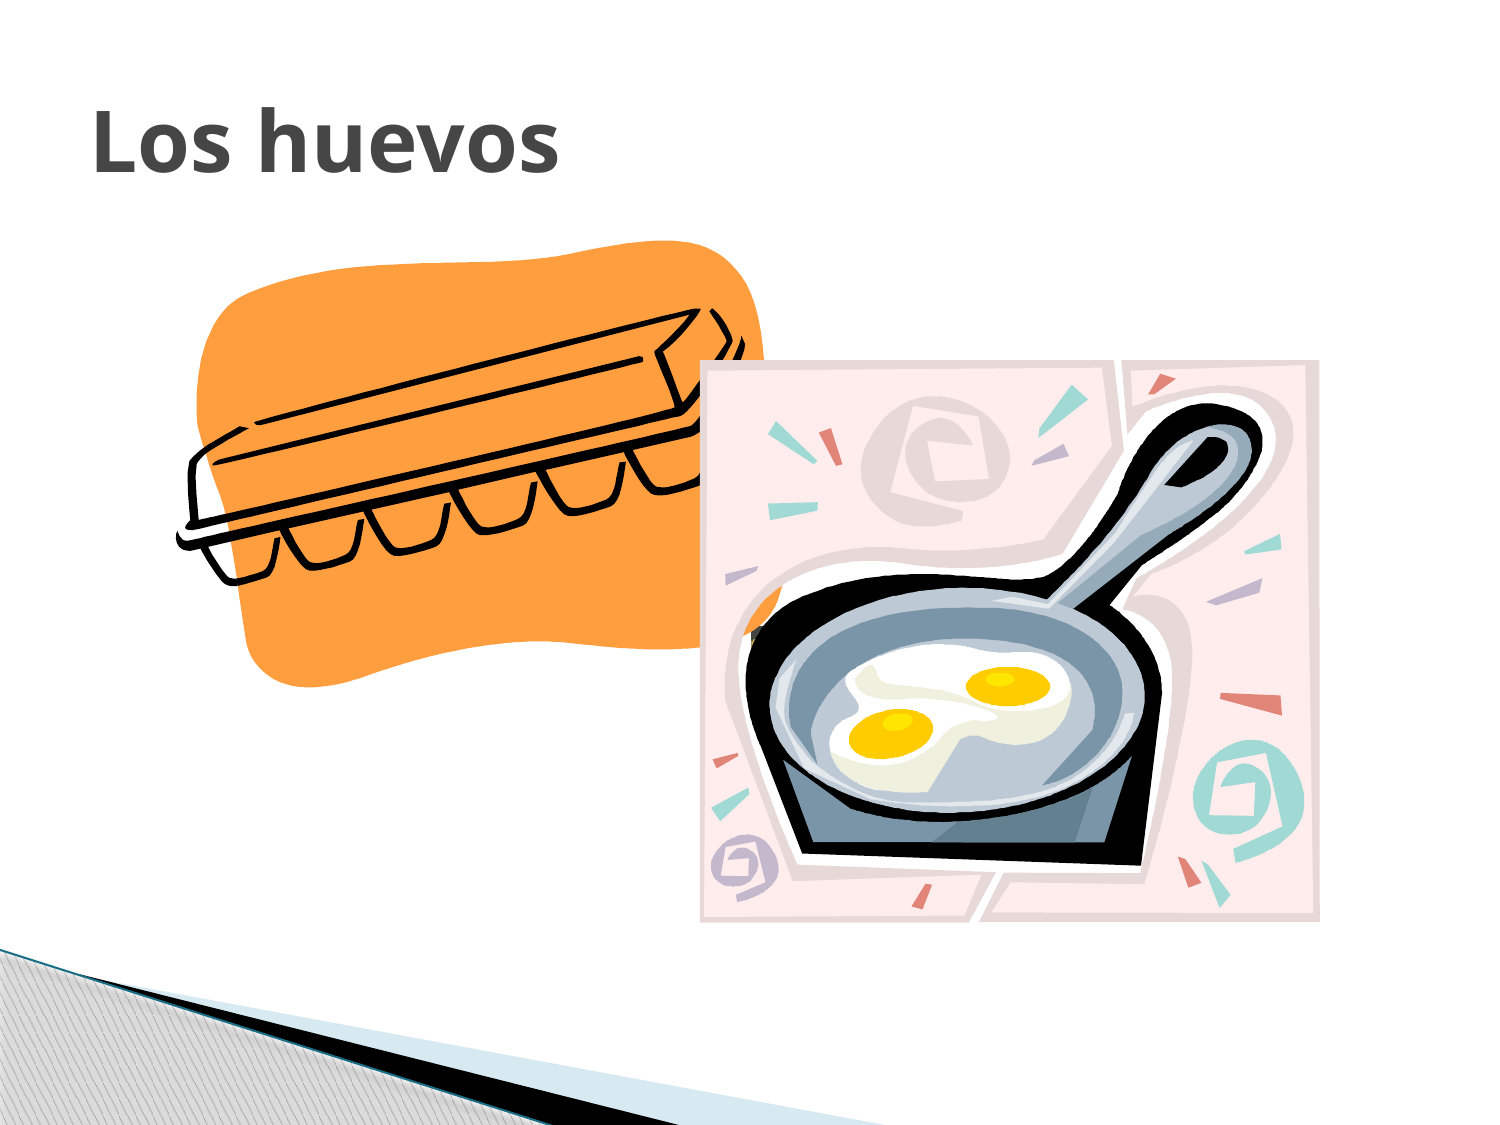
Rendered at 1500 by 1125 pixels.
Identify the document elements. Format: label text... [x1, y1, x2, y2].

title Los huevos [75, 45, 1425, 233]
picture [174, 237, 1331, 933]
